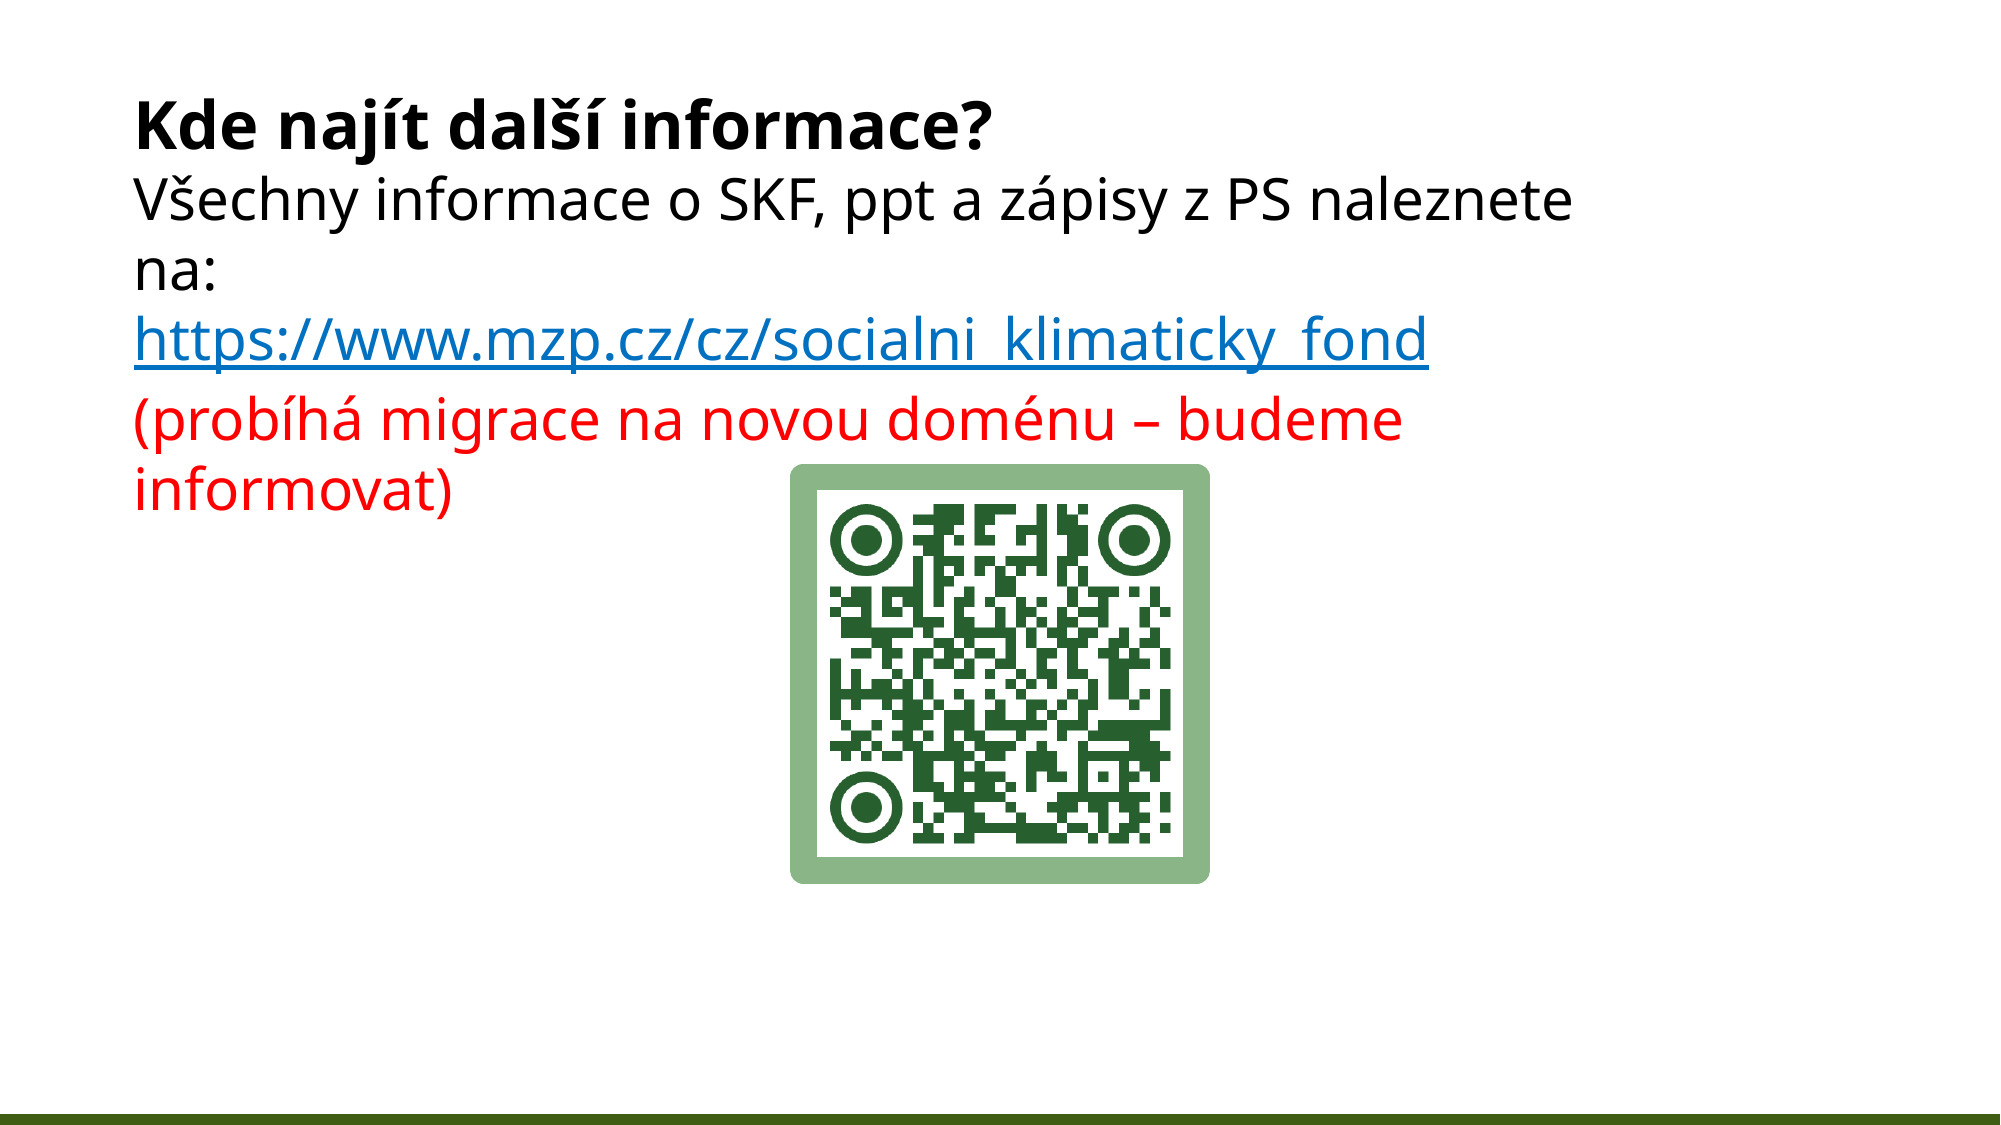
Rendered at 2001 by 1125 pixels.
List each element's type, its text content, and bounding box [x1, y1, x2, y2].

text_box Kde najít další informace? Všechny informace o SKF, ppt a zápisy z PS naleznete na: https://www.mzp.cz/cz/socialni_klimaticky_fond (probíhá migrace na novou doménu – budeme informovat) [118, 75, 1613, 530]
picture [816, 490, 1184, 857]
text_box [0, 1113, 2000, 1125]
